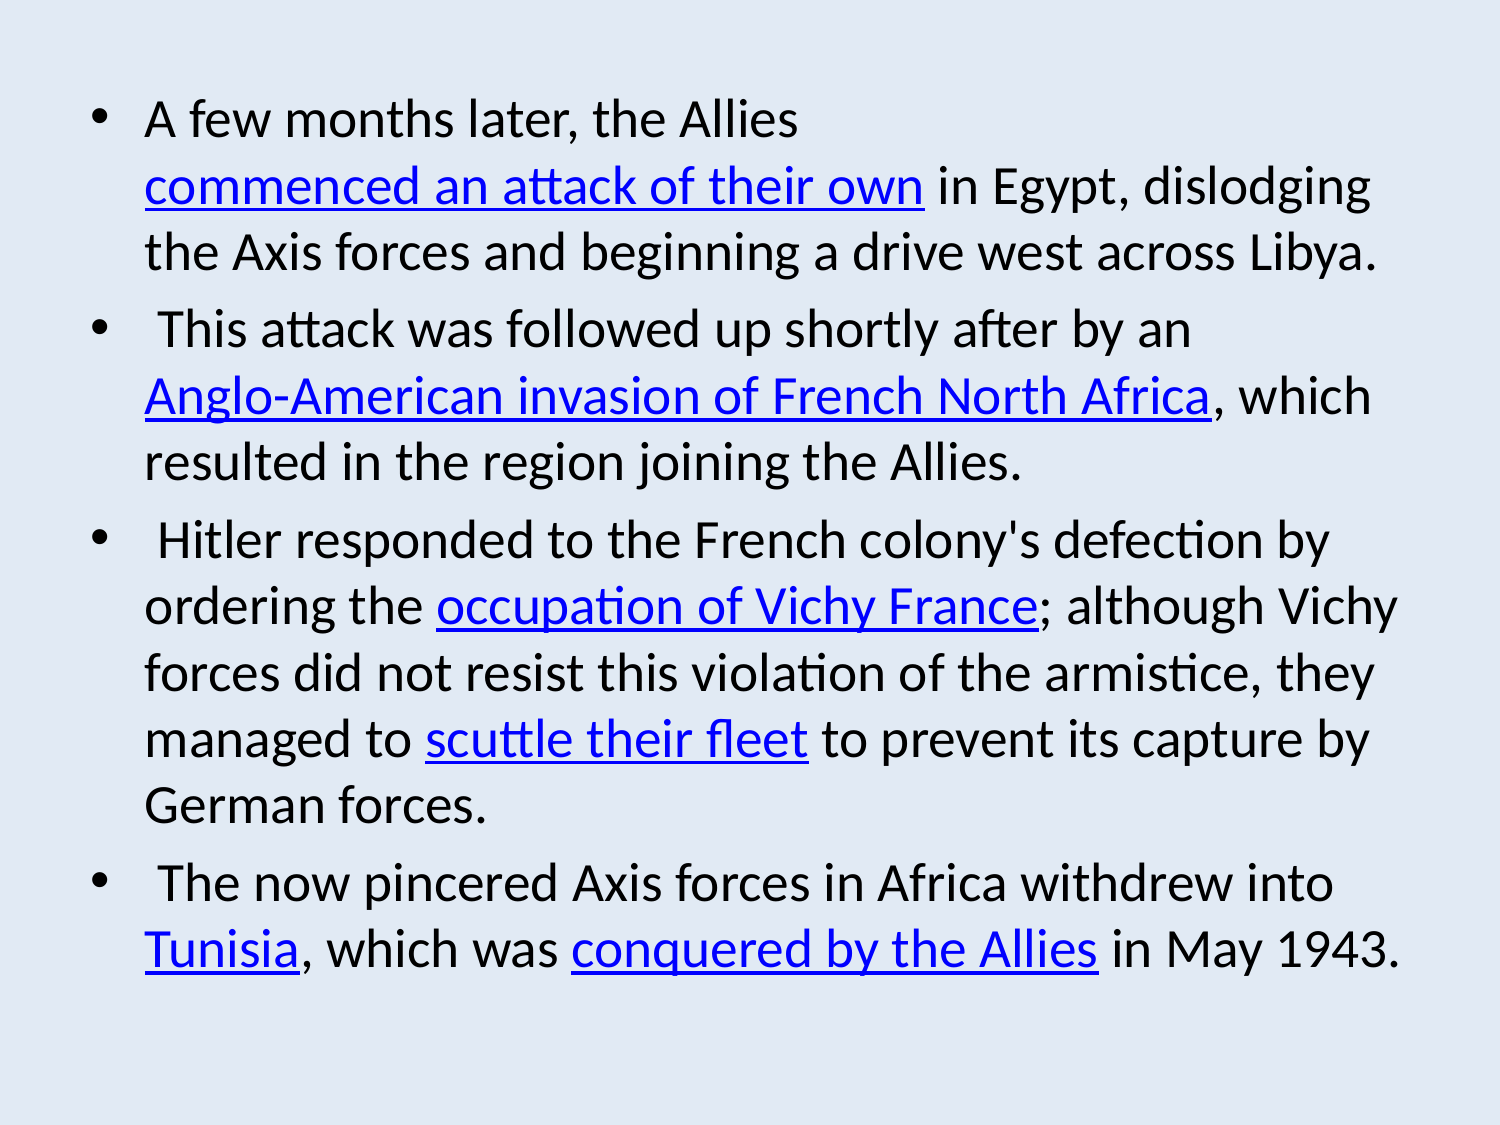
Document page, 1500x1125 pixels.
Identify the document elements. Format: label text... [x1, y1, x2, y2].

list A few months later, the Allies commenced an attack of their own in Egypt, dislodging the Axis forces and beginning a drive west across Libya. This attack was followed up shortly after by an Anglo-American invasion of French North Africa, which resulted in the region joining the Allies. Hitler responded to the French colony's defection by ordering the occupation of Vichy France; although Vichy forces did not resist this violation of the armistice, they managed to scuttle their fleet to prevent its capture by German forces. The now pincered Axis forces in Africa withdrew into Tunisia, which was conquered by the Allies in May 1943. [75, 75, 1425, 1005]
